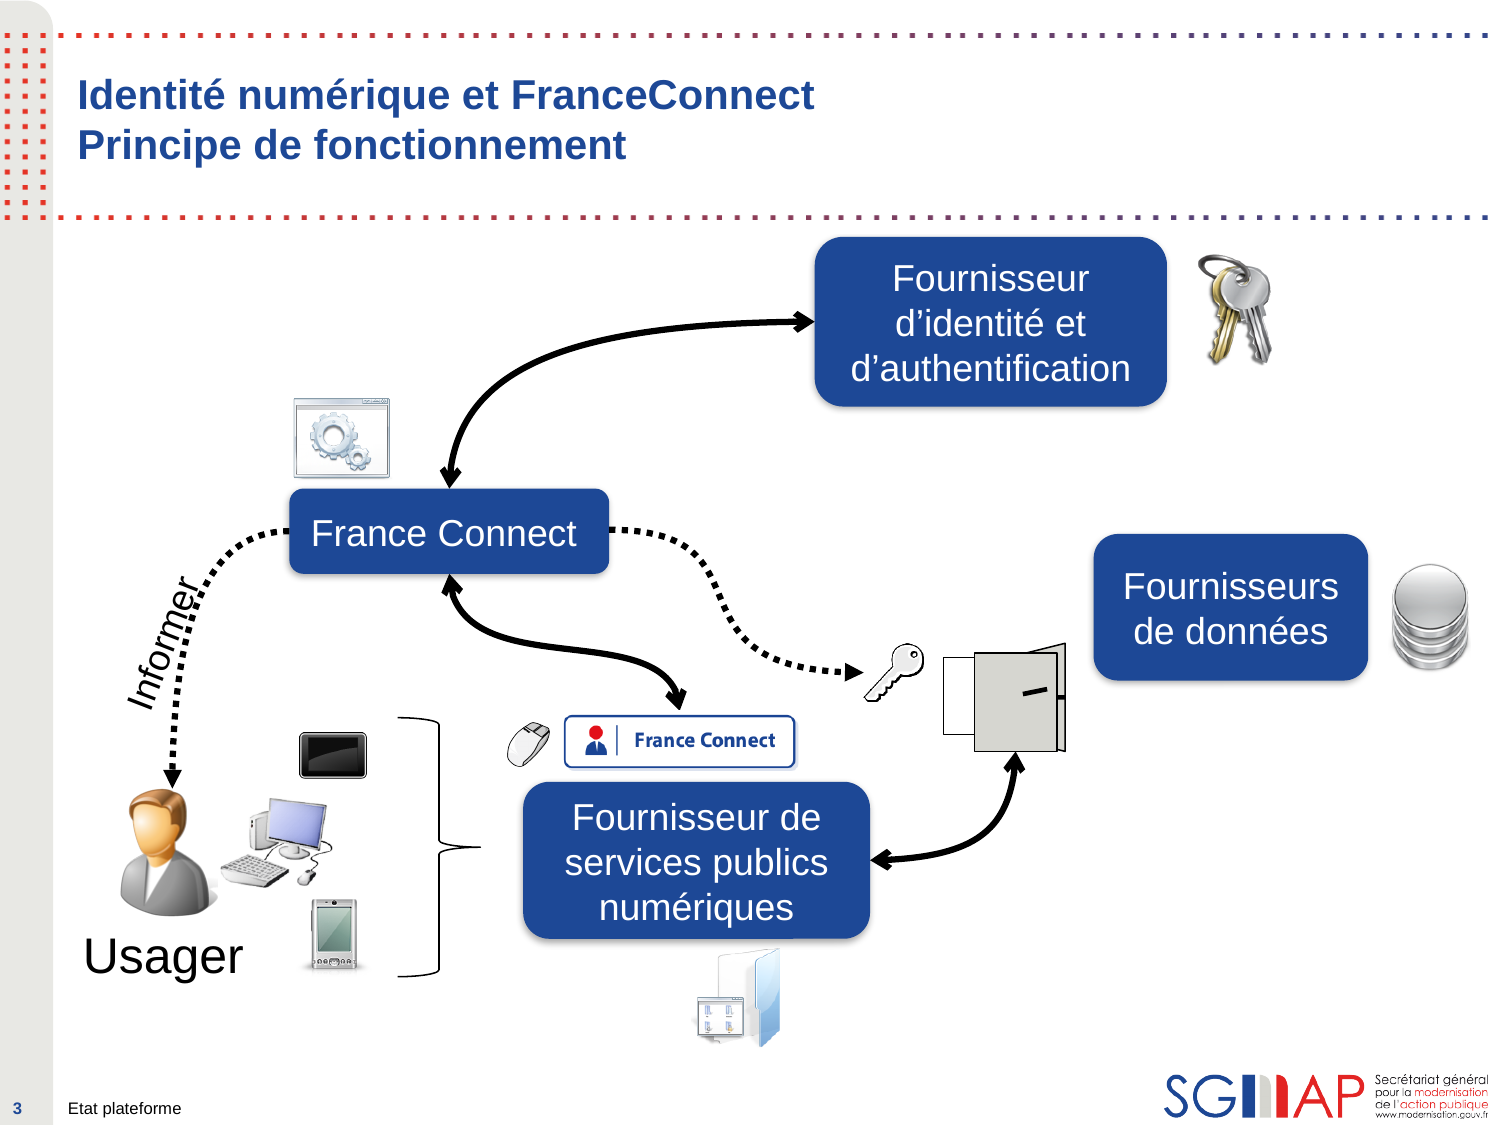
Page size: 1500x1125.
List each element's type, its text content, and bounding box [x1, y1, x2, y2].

picture [507, 758, 550, 768]
picture [560, 710, 799, 772]
text_box Fournisseurs de données [1093, 533, 1369, 681]
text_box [974, 652, 1058, 752]
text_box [869, 751, 1016, 861]
picture [1387, 562, 1471, 679]
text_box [943, 643, 1066, 752]
picture [0, 33, 1500, 220]
picture [108, 788, 334, 917]
text_box [397, 717, 481, 977]
picture [292, 898, 373, 979]
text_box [548, 222, 716, 528]
picture [1164, 1074, 1488, 1119]
picture [289, 388, 393, 492]
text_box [495, 526, 634, 758]
text_box Fournisseur d’identité et d’authentification [814, 236, 1167, 407]
text_box France Connect [289, 488, 543, 574]
text_box Fournisseur de services publics numériques [523, 781, 871, 939]
text_box Informer [103, 552, 167, 733]
picture [299, 732, 367, 779]
title Identité numérique et FranceConnect Principe de fonctionnement [62, 42, 1483, 193]
picture [689, 945, 792, 1049]
text_box Usager [68, 916, 259, 991]
picture [1178, 254, 1290, 366]
picture [863, 643, 924, 703]
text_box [172, 530, 290, 789]
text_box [637, 529, 864, 673]
